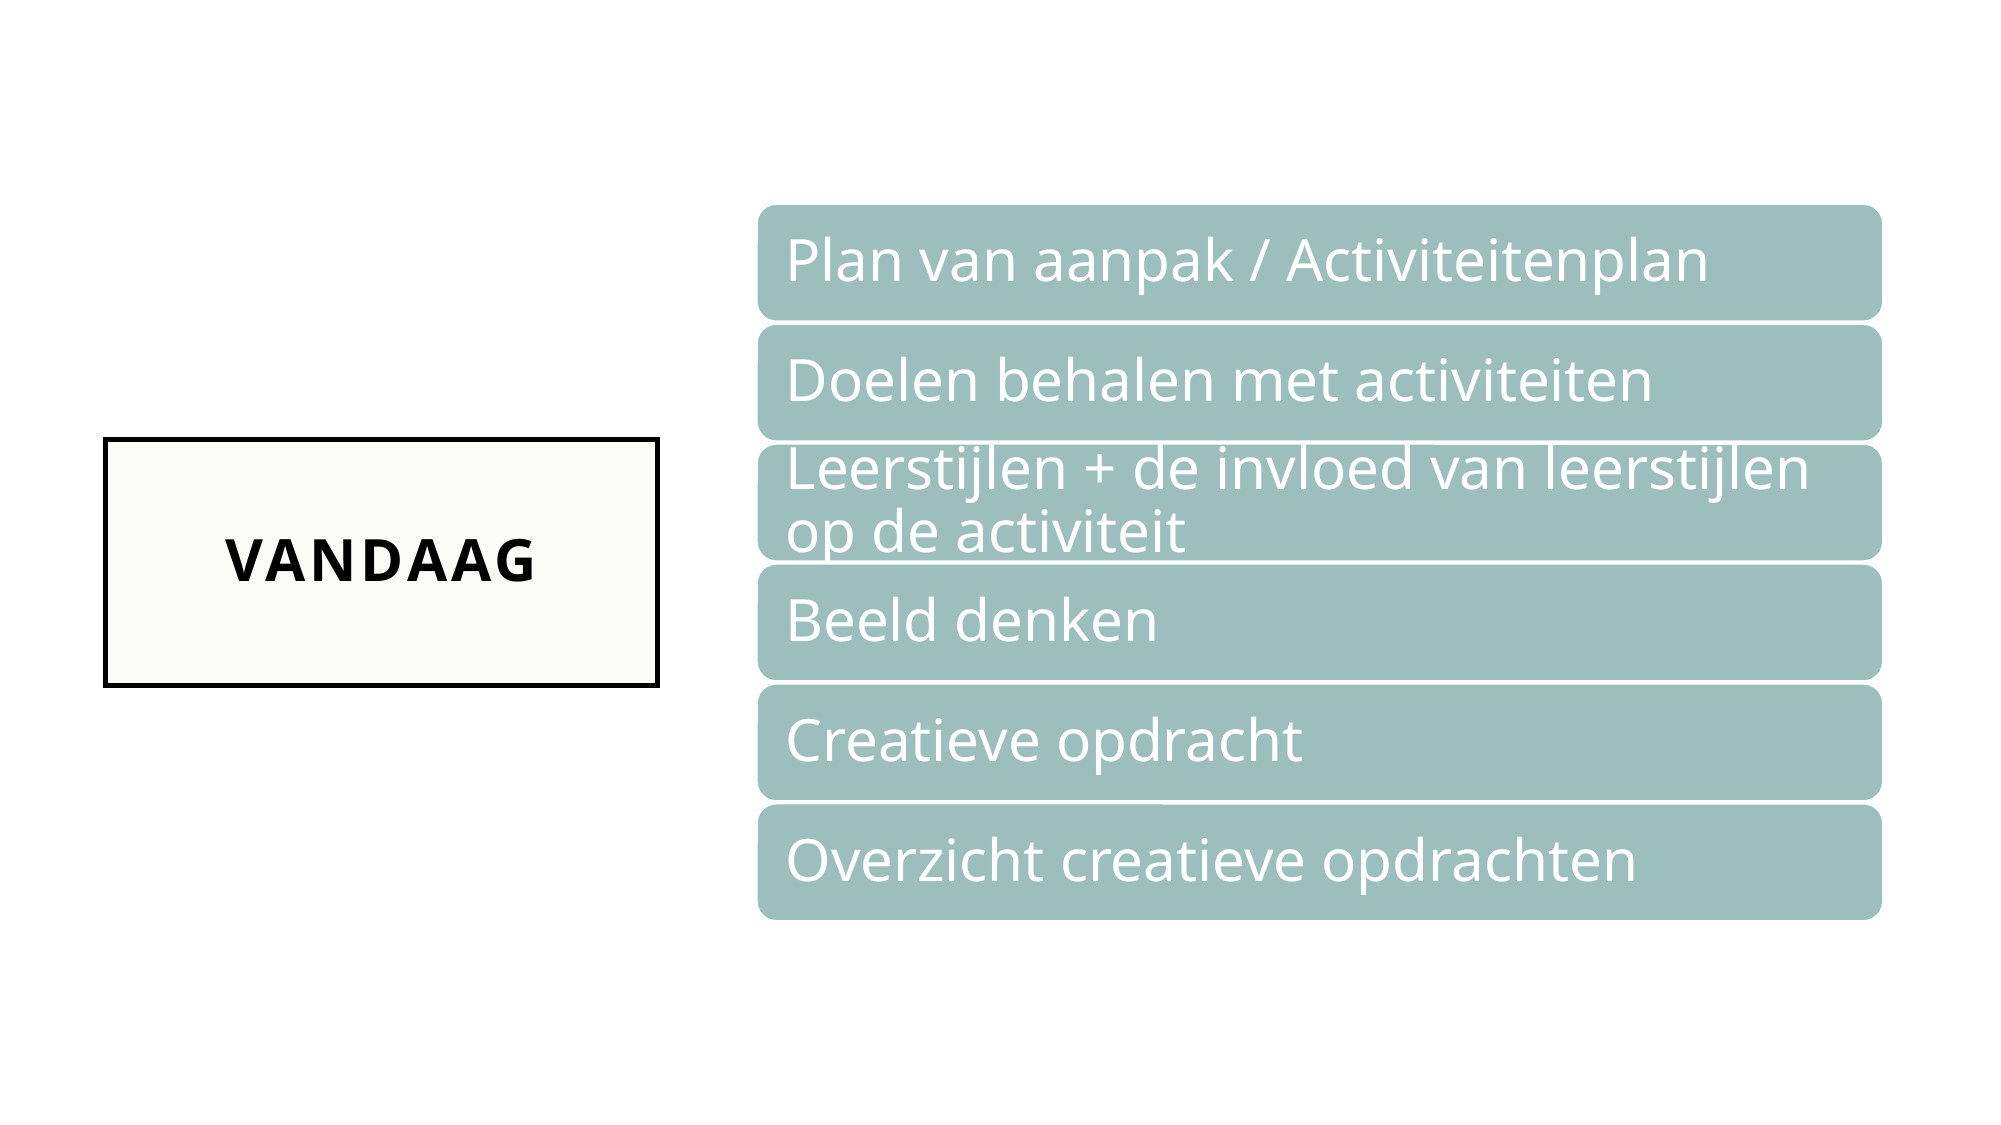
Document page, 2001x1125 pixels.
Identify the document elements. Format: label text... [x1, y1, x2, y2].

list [756, 169, 1884, 956]
title vandaag [103, 437, 660, 688]
